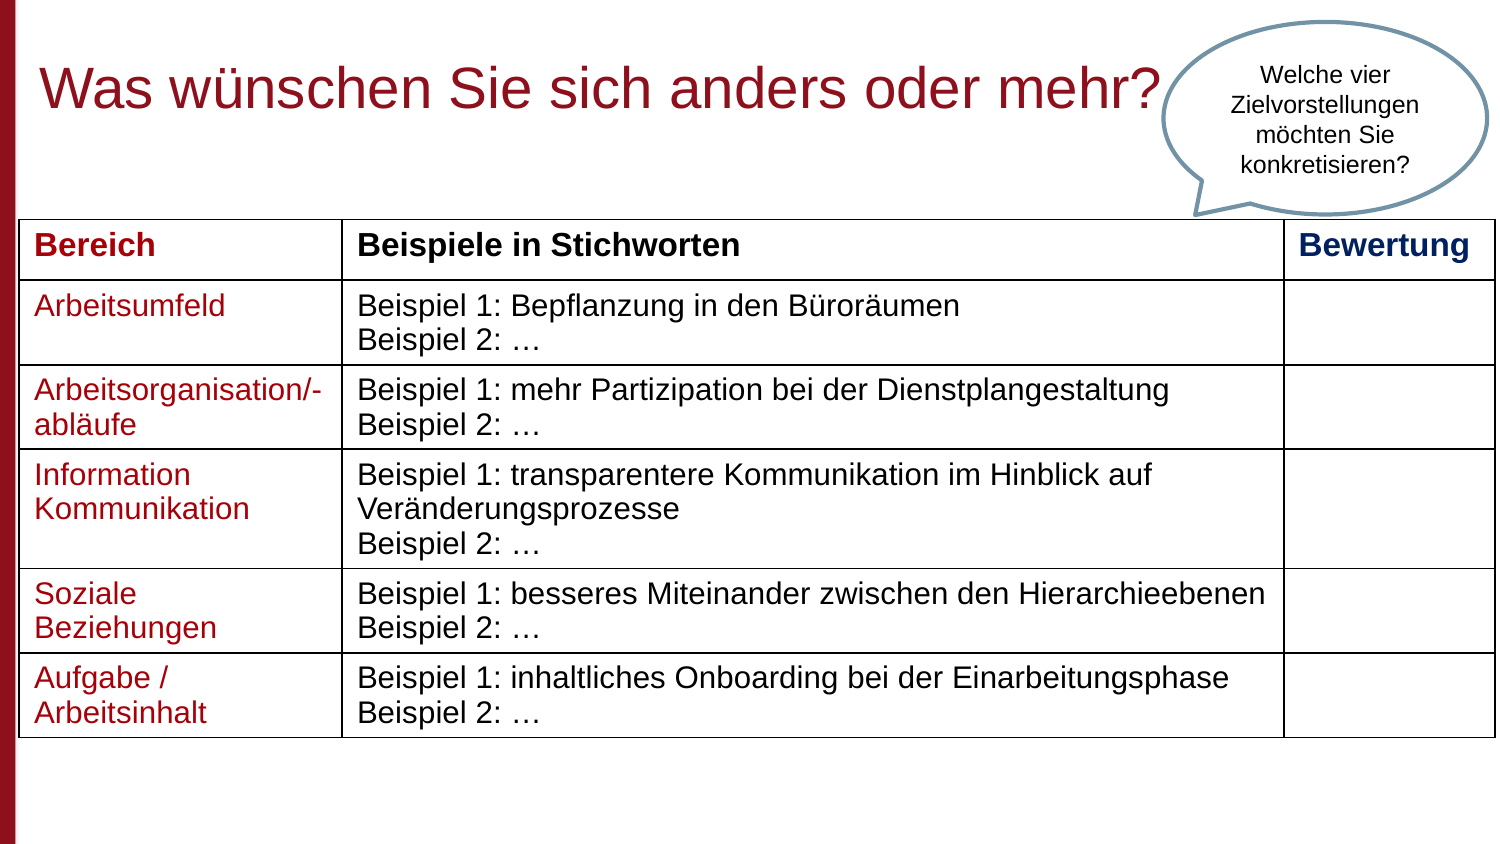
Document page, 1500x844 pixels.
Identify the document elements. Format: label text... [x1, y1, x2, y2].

table_header Bereich [20, 220, 341, 279]
table_cell Beispiel 1: inhaltliches Onboarding bei der Einarbeitungsphase Beispiel 2: … [343, 654, 1283, 737]
table_cell Soziale Beziehungen [20, 569, 341, 652]
table_cell [1285, 450, 1494, 568]
table_cell Beispiel 1: transparentere Kommunikation im Hinblick auf Veränderungsprozesse Beispiel 2: … [343, 450, 1283, 568]
table_cell Beispiel 1: besseres Miteinander zwischen den Hierarchieebenen Beispiel 2: … [343, 569, 1283, 652]
table_cell Arbeitsorganisation/-abläufe [20, 366, 341, 448]
table_header Bewertung [1285, 220, 1494, 279]
title Was wünschen Sie sich anders oder mehr? [24, 0, 1500, 172]
table_cell Arbeitsumfeld [20, 281, 341, 364]
table_cell Beispiel 1: Bepflanzung in den Büroräumen Beispiel 2: … [343, 281, 1283, 364]
table_cell Beispiel 1: mehr Partizipation bei der Dienstplangestaltung Beispiel 2: … [343, 366, 1283, 448]
text_box Welche vier Zielvorstellungen möchten Sie konkretisieren? [1161, 19, 1490, 218]
table_cell [1285, 569, 1494, 652]
table_cell [1285, 366, 1494, 448]
table_cell [1285, 281, 1494, 364]
table_cell Information Kommunikation [20, 450, 341, 568]
table_cell [1285, 654, 1494, 737]
table_cell Aufgabe / Arbeitsinhalt [20, 654, 341, 737]
table_header Beispiele in Stichworten [343, 220, 1283, 279]
